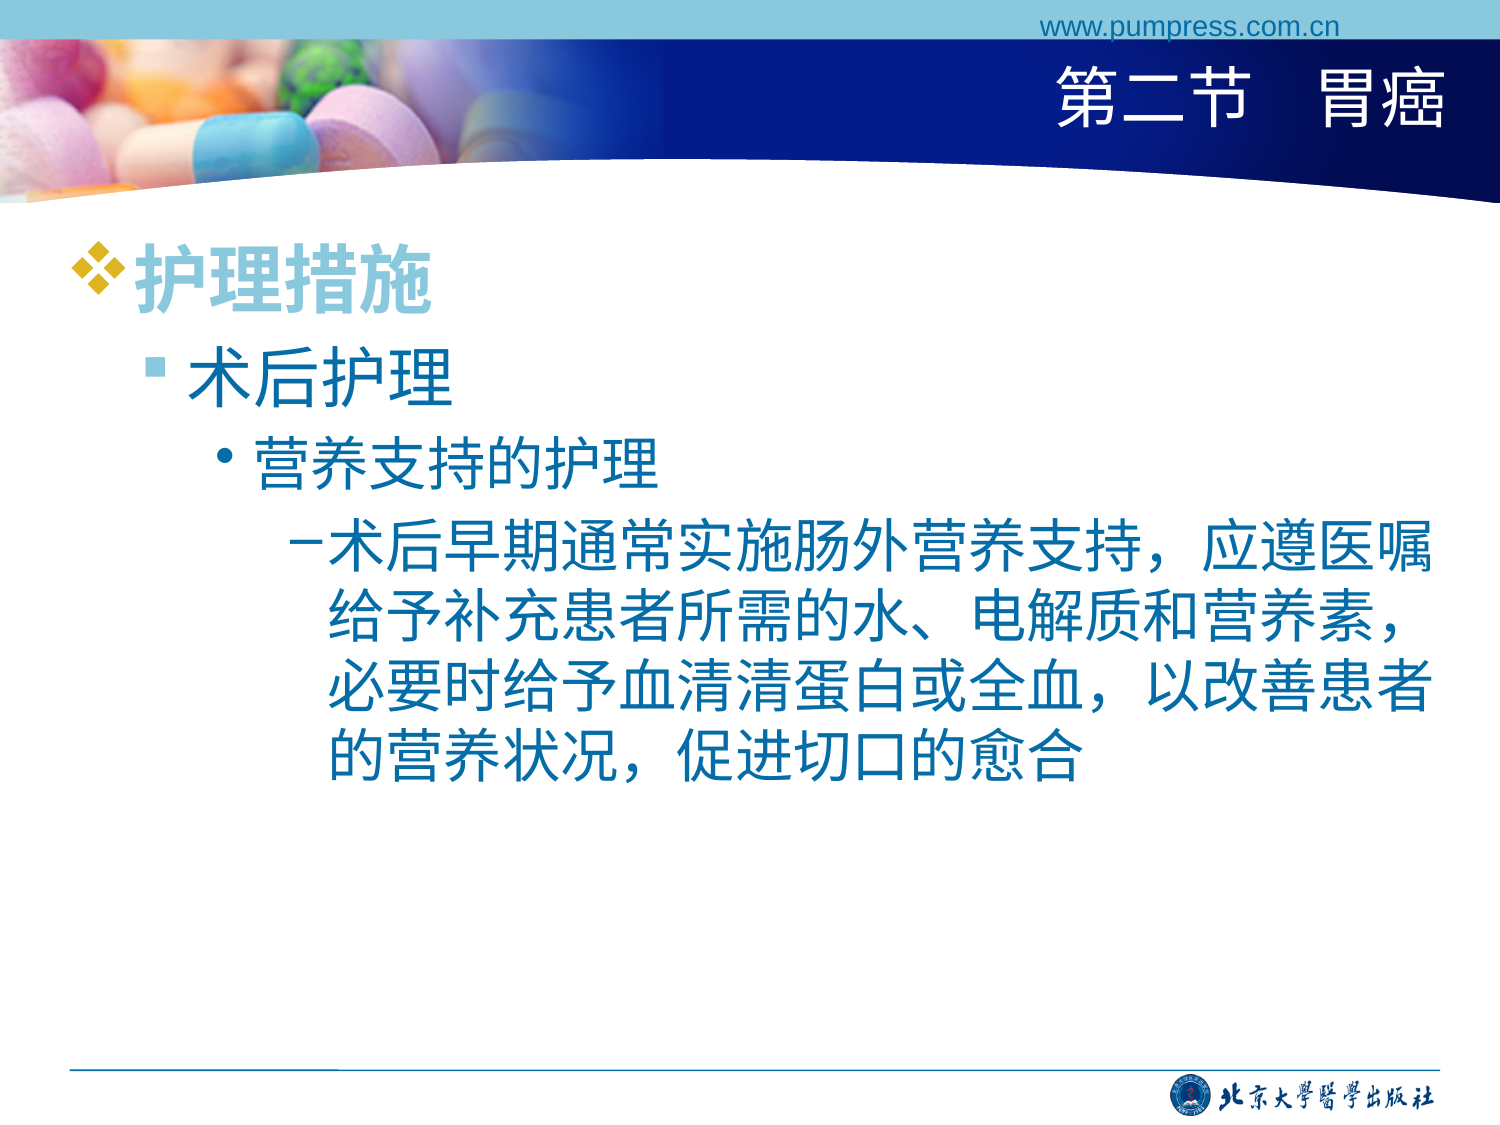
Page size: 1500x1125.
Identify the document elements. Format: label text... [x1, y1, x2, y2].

slide_number www.pumpress.com.cn [1025, 0, 1463, 38]
picture [1170, 1074, 1436, 1118]
title 第二节 胃癌 [137, 49, 1463, 143]
picture [0, 40, 1500, 203]
list 护理措施 术后护理 营养支持的护理 术后早期通常实施肠外营养支持，应遵医嘱给予补充患者所需的水、电解质和营养素，必要时给予血清清蛋白或全血，以改善患者的营养状况，促进切口的愈合 [49, 224, 1463, 1026]
